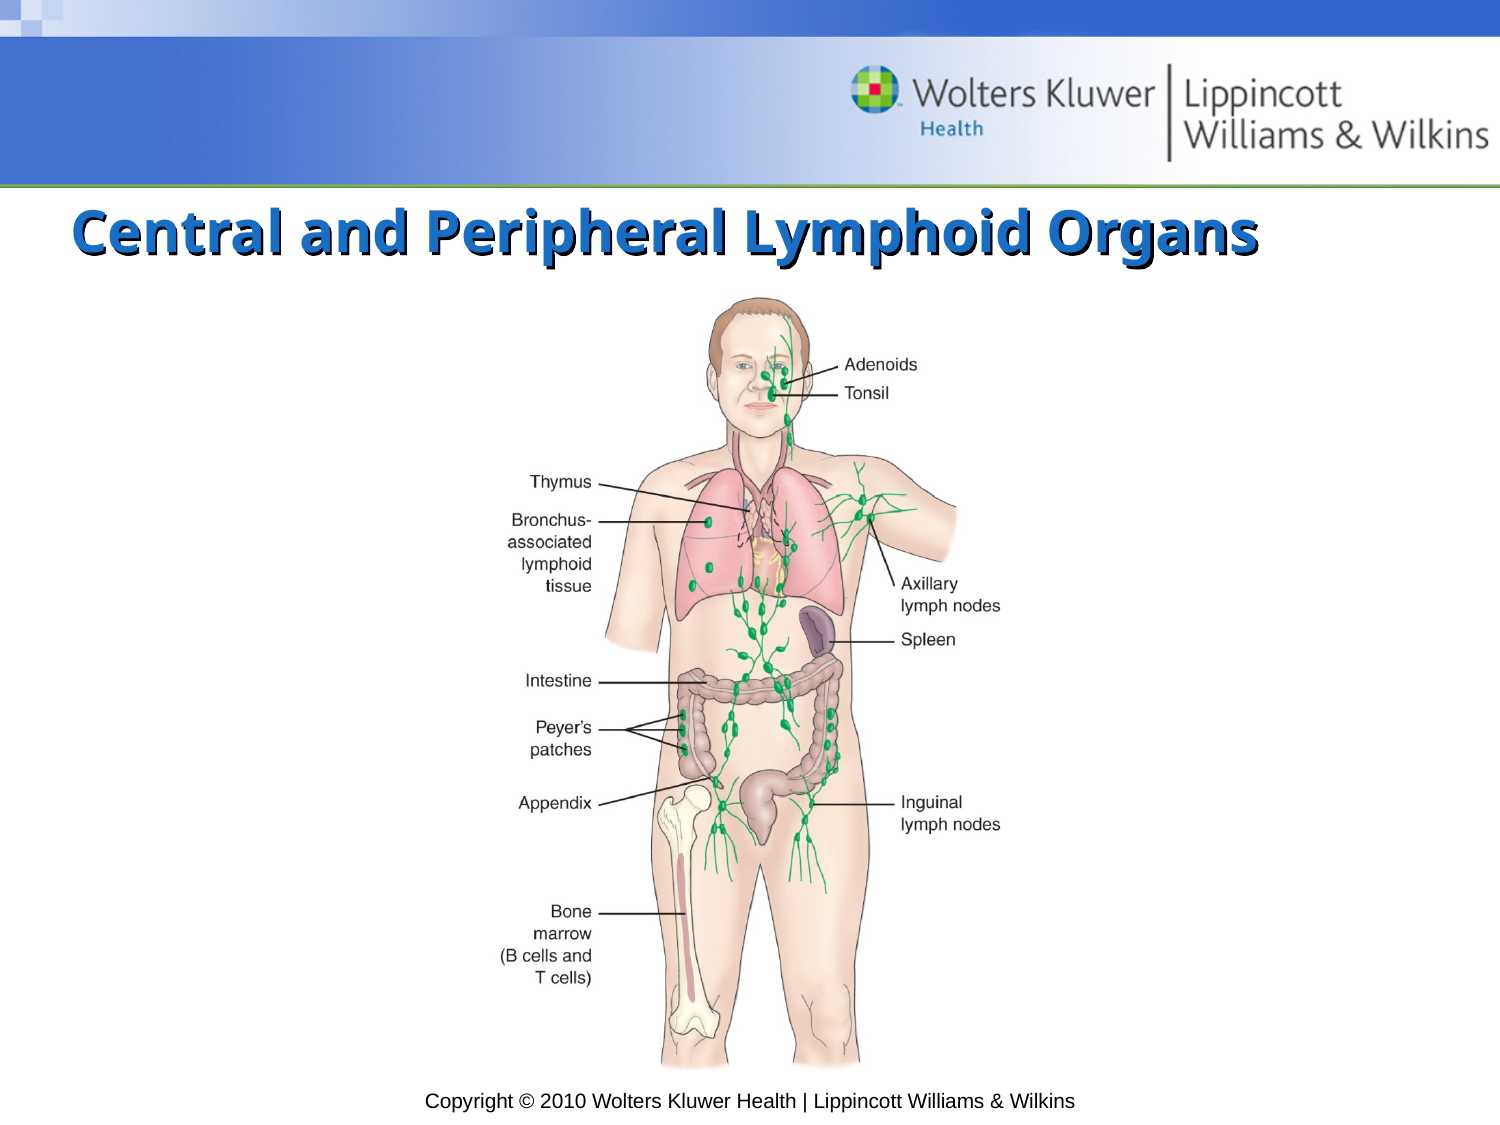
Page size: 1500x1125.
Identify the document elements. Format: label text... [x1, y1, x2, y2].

picture [495, 295, 1005, 1071]
picture [0, 0, 1500, 188]
title Central and Peripheral Lymphoid Organs [70, 202, 1470, 266]
